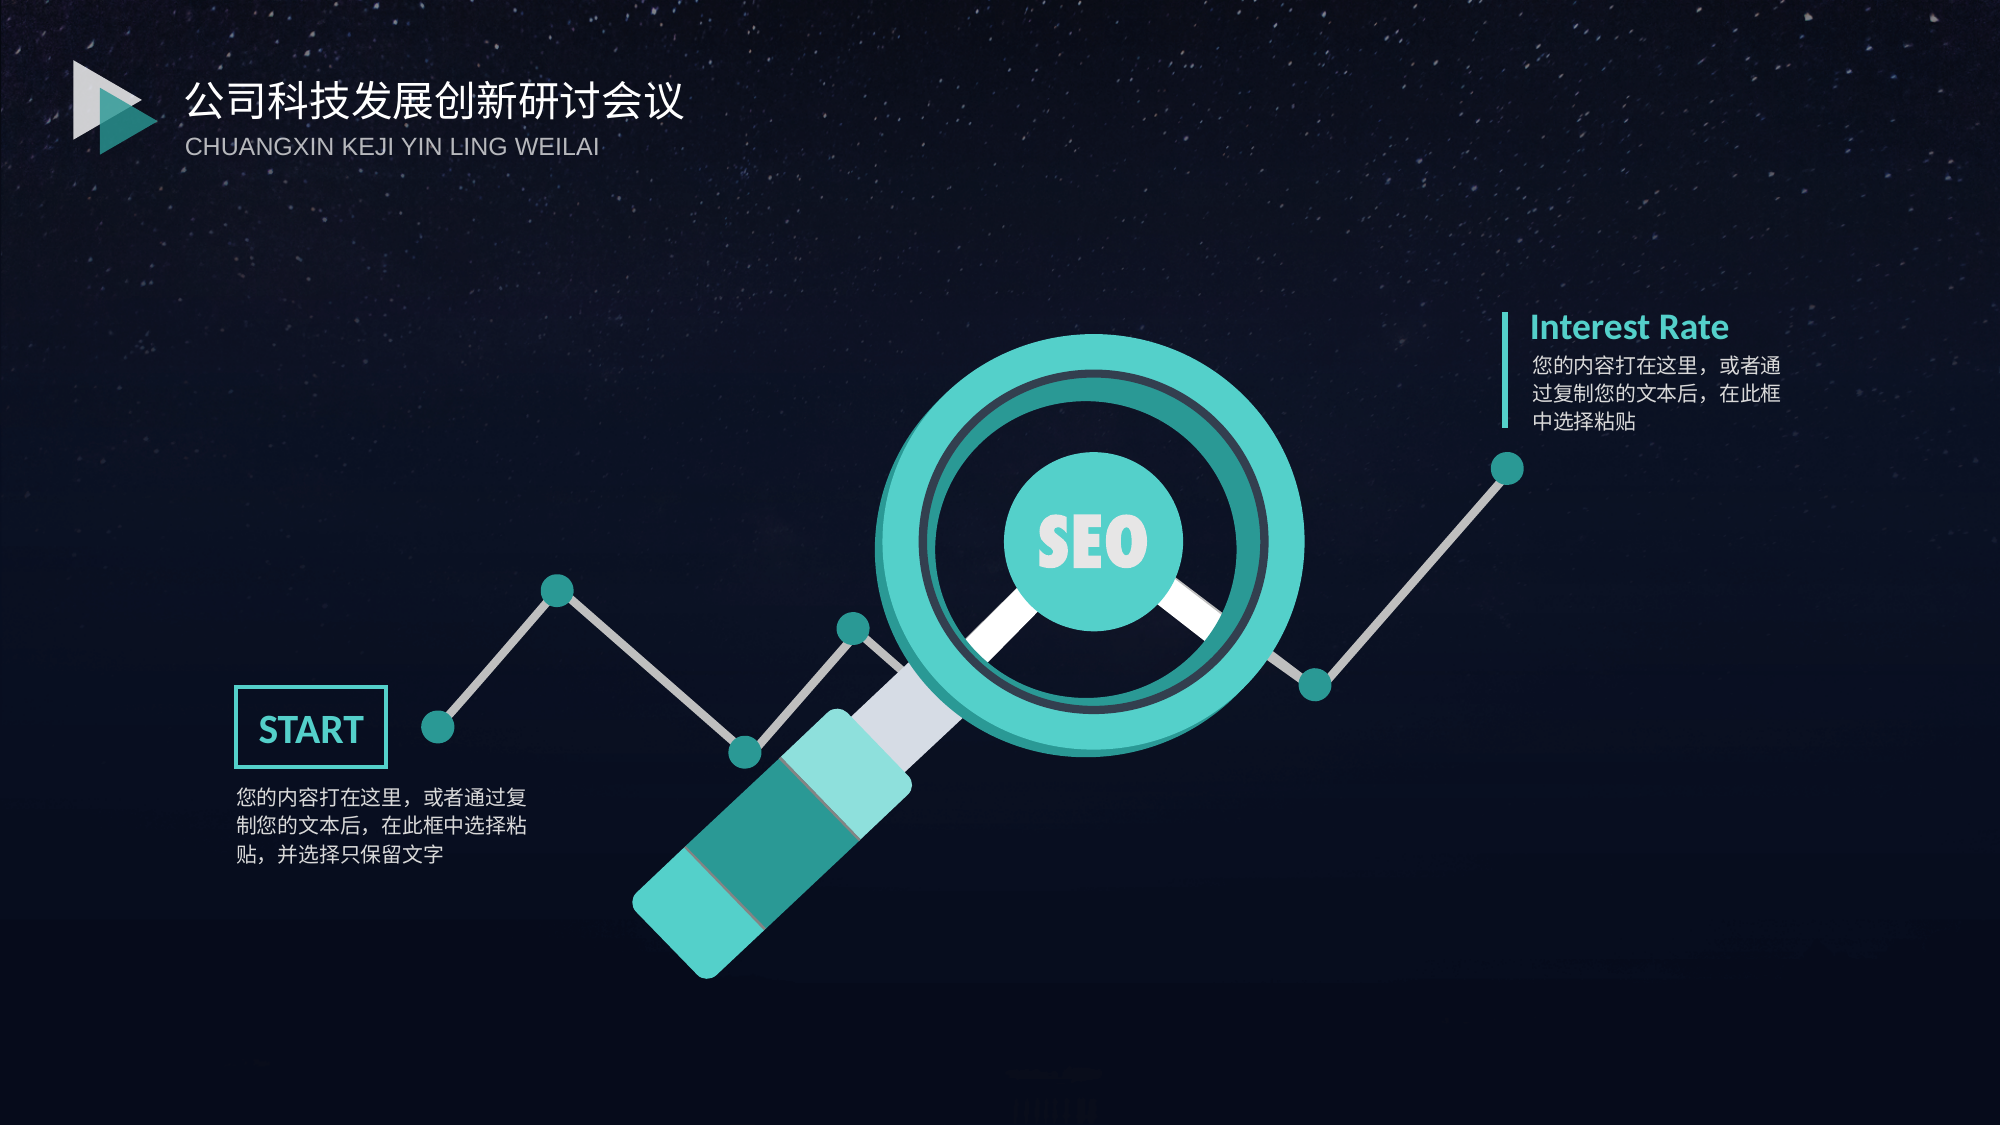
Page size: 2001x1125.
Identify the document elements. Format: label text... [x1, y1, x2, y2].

text_box 您的内容打在这里，或者通过复制您的文本后，在此框中选择粘贴，并选择只保留文字 [236, 781, 542, 867]
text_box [420, 451, 630, 770]
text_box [236, 687, 387, 767]
picture [0, 0, 2000, 1125]
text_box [73, 60, 158, 155]
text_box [1514, 294, 1794, 436]
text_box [1327, 451, 1525, 770]
text_box 公司科技发展创新研讨会议 [169, 67, 710, 132]
text_box CHUANGXIN KEJI YIN LING WEILAI [169, 122, 699, 168]
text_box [630, 312, 1327, 981]
